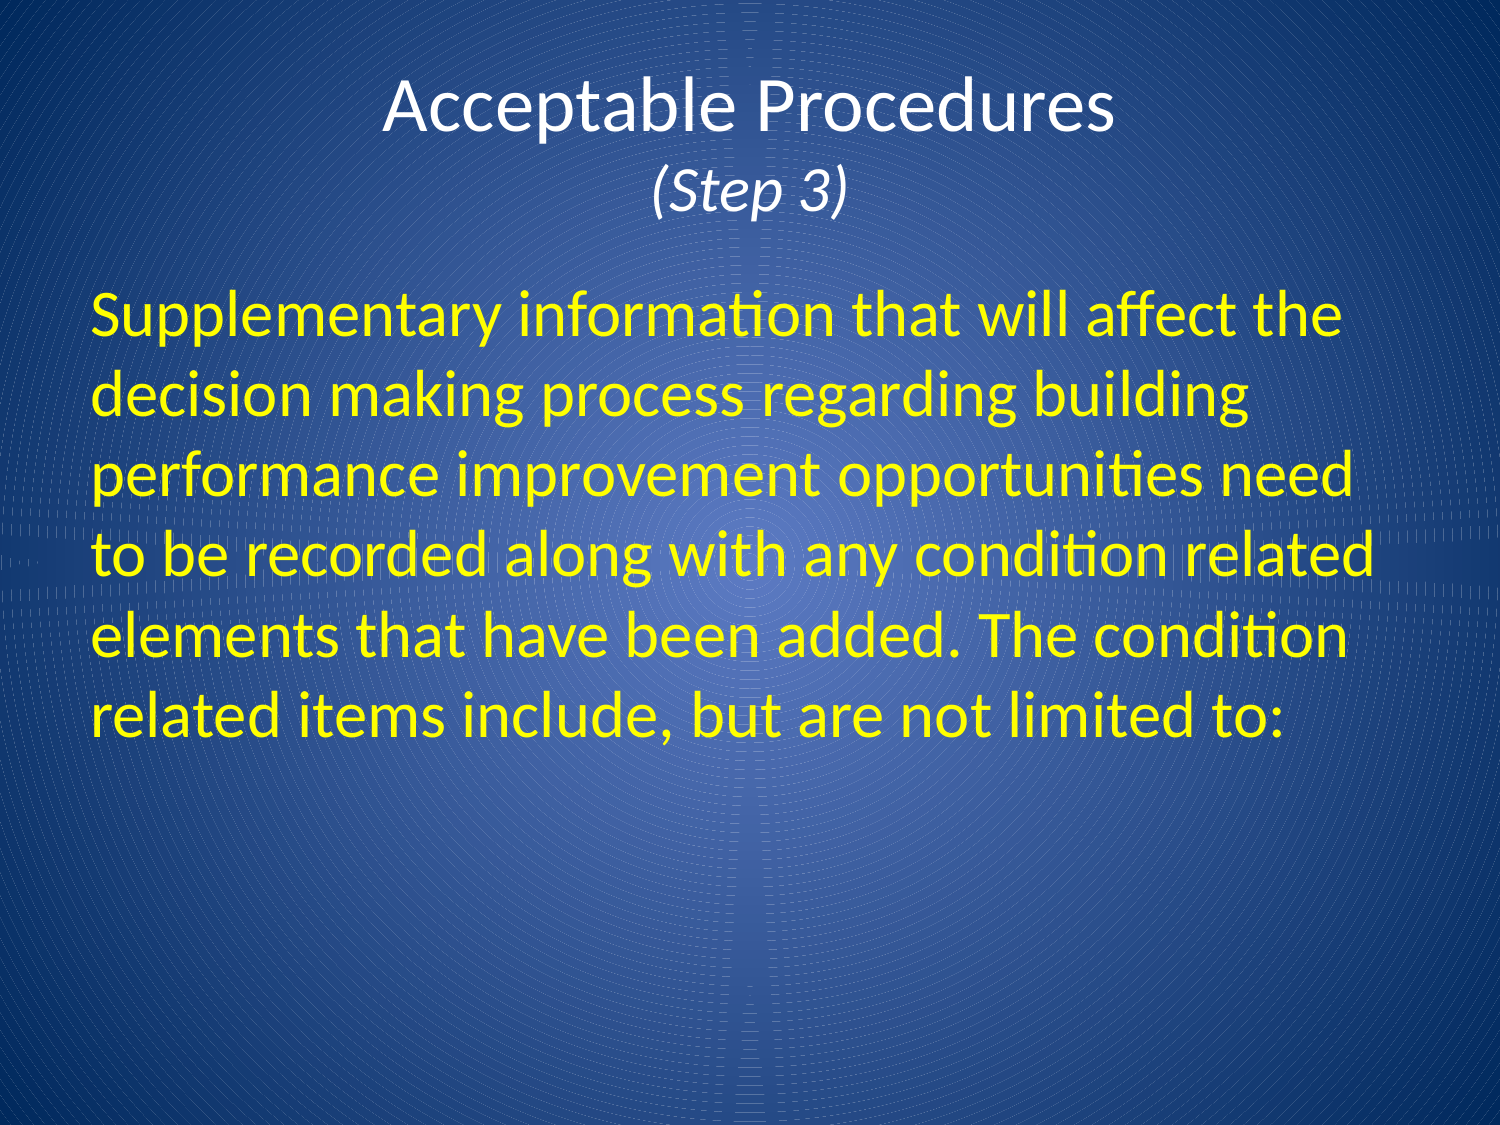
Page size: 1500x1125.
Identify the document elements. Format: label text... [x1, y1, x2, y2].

title Acceptable Procedures (Step 3) [75, 45, 1425, 233]
list Supplementary information that will affect the decision making process regarding building performance improvement opportunities need to be recorded along with any condition related elements that have been added. The condition related items include, but are not limited to: [75, 262, 1425, 1005]
